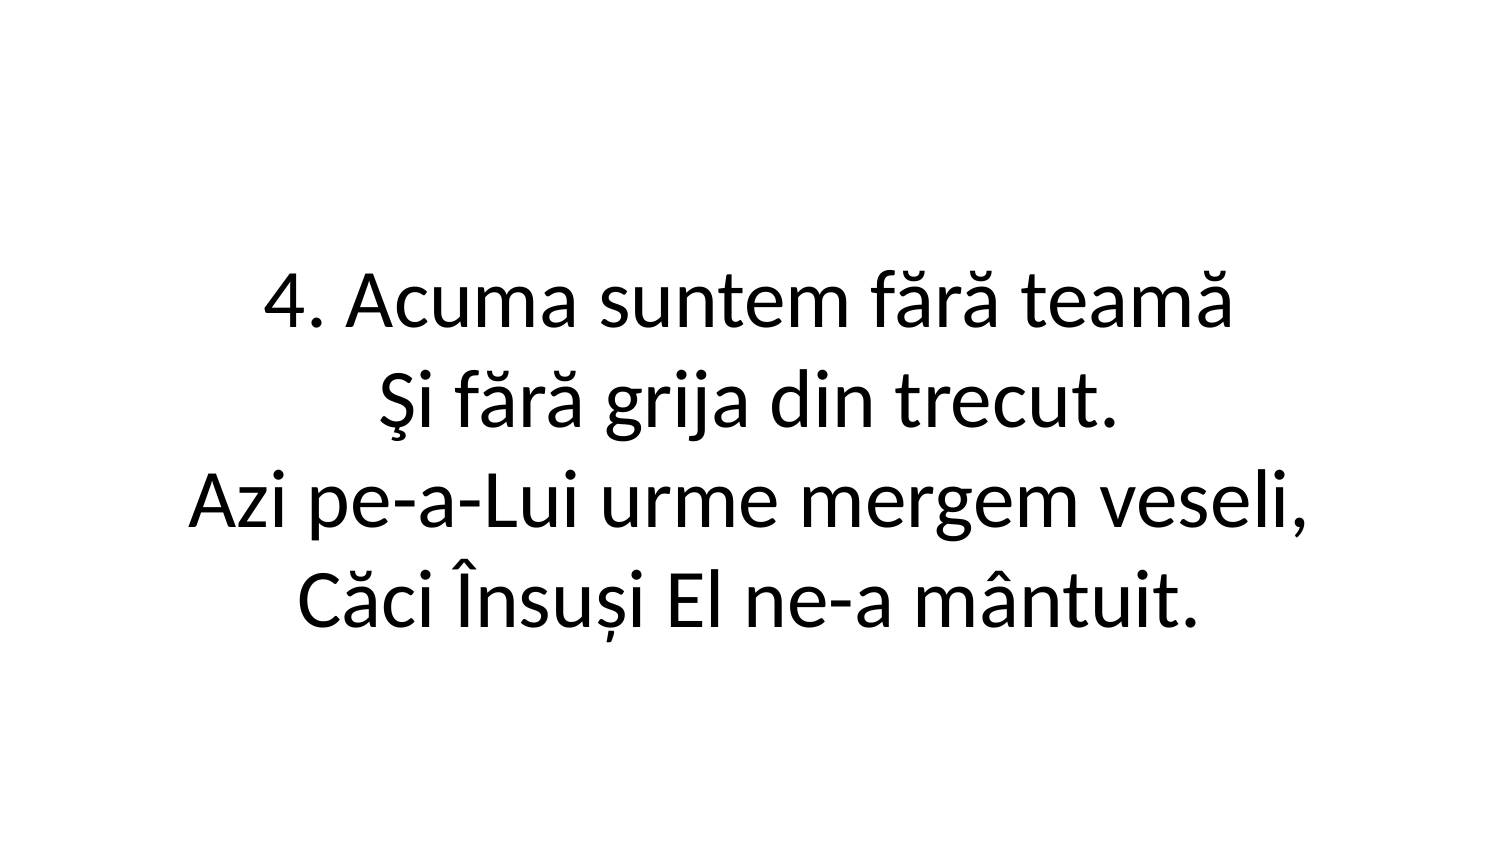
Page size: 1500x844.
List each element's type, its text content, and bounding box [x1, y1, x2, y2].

text_box 4. Acuma suntem fără teamă Şi fără grija din trecut. Azi pe-a-Lui urme mergem veseli, Căci Însuși El ne-a mântuit. [173, 192, 1327, 652]
